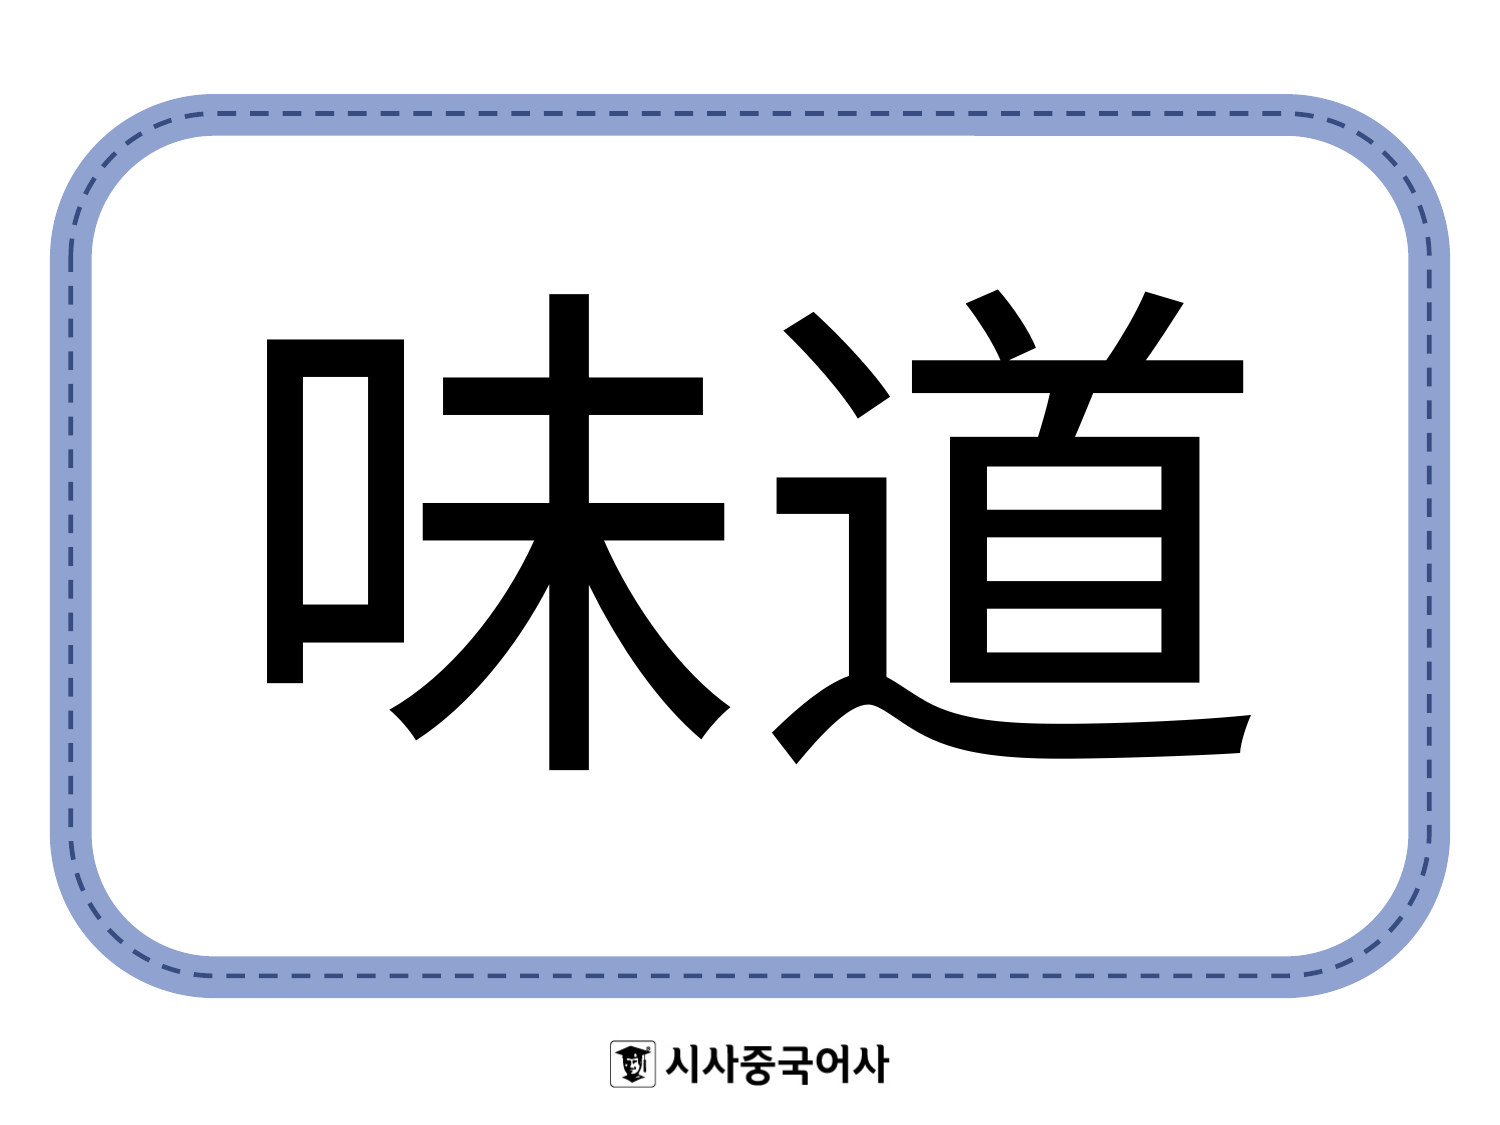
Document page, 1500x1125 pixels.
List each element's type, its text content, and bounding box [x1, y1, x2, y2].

text_box 味道 [145, 189, 1354, 853]
picture [602, 1034, 898, 1094]
